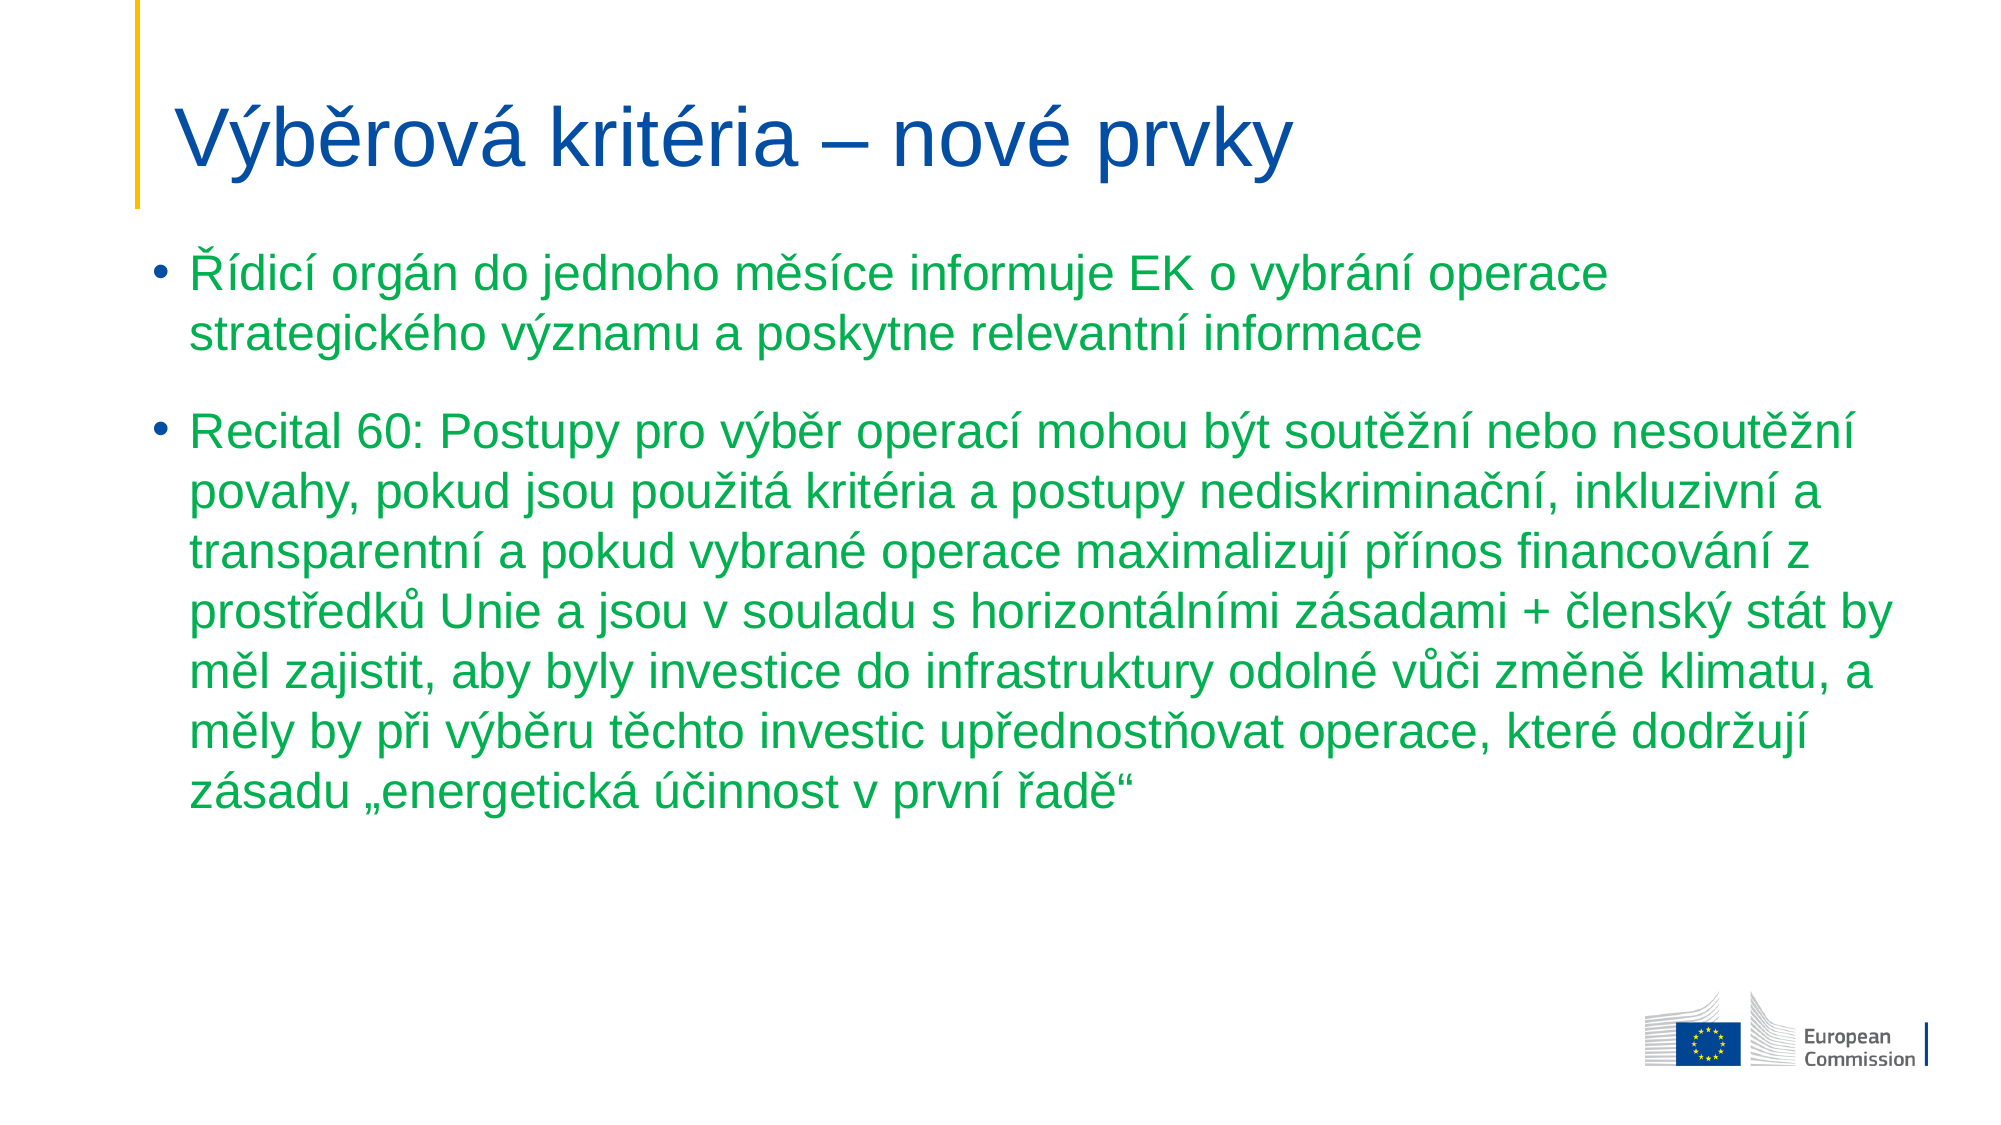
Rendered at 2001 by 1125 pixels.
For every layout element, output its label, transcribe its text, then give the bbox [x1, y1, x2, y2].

title Výběrová kritéria – nové prvky [159, 79, 1885, 185]
list Řídicí orgán do jednoho měsíce informuje EK o vybrání operace strategického významu a poskytne relevantní informace Recital 60: Postupy pro výběr operací mohou být soutěžní nebo nesoutěžní povahy, pokud jsou použitá kritéria a postupy nediskriminační, inkluzivní a transparentní a pokud vybrané operace maximalizují přínos financování z prostředků Unie a jsou v souladu s horizontálními zásadami + členský stát by měl zajistit, aby byly investice do infrastruktury odolné vůči změně klimatu, a měly by při výběru těchto investic upřednostňovat operace, které dodržují zásadu „energetická účinnost v první řadě“ [137, 233, 1927, 937]
picture [1645, 991, 1928, 1066]
